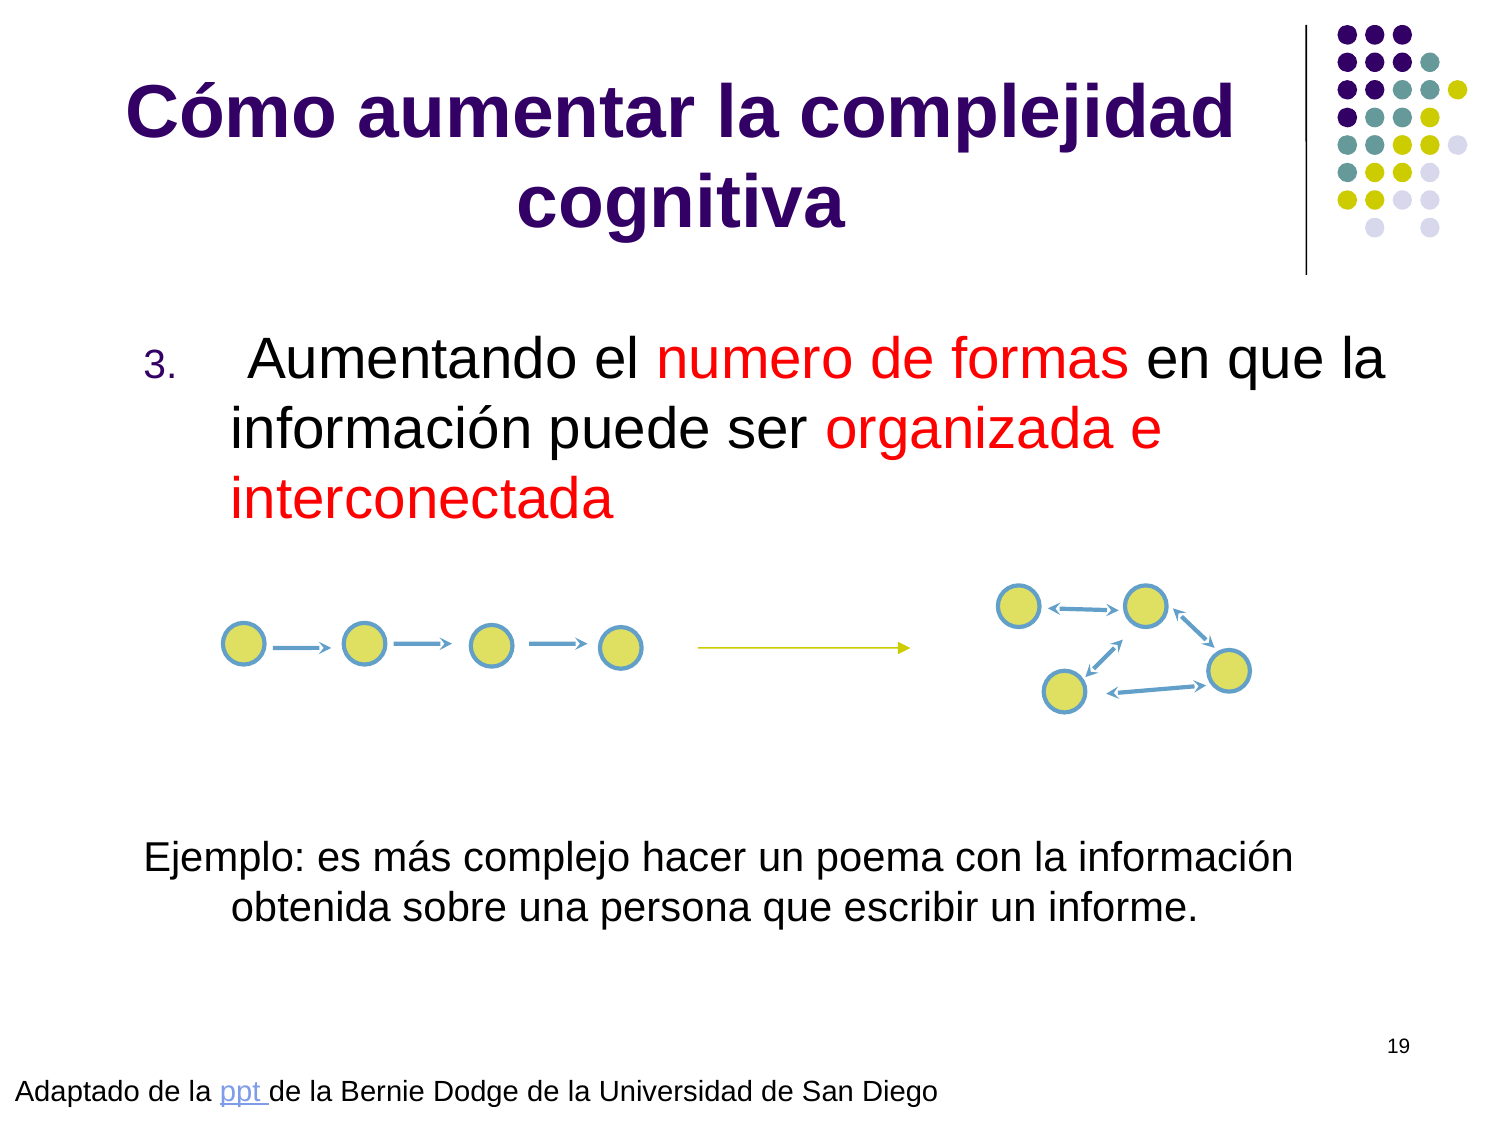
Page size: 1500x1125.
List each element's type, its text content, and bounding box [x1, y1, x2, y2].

list Aumentando el numero de formas en que la información puede ser organizada e interconectada Ejemplo: es más complejo hacer un poema con la información obtenida sobre una persona que escribir un informe. [62, 312, 1413, 1023]
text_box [0, 1024, 1500, 1116]
title Cómo aumentar la complejidad cognitiva [62, 37, 1301, 251]
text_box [222, 585, 1251, 713]
